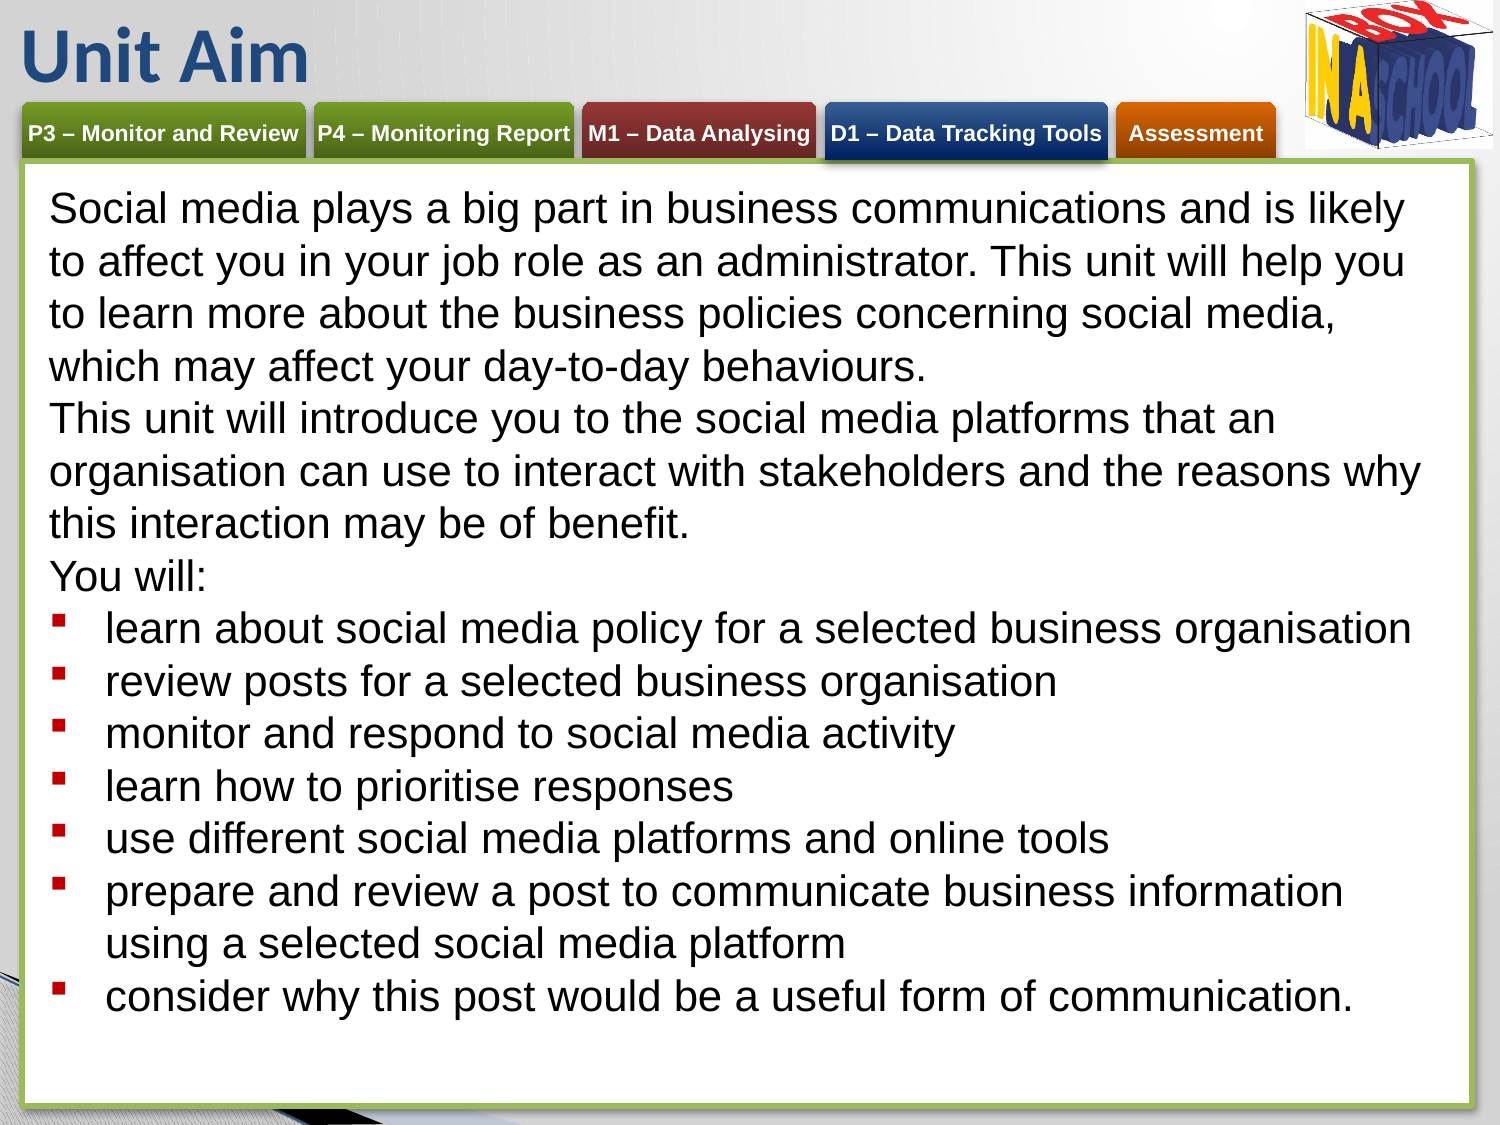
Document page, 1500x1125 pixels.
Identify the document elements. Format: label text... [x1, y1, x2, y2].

title Unit Aim [5, 0, 1270, 102]
text_box Social media plays a big part in business communications and is likely to affect you in your job role as an administrator. This unit will help you to learn more about the business policies concerning social media, which may affect your day-to-day behaviours. This unit will introduce you to the social media platforms that an organisation can use to interact with stakeholders and the reasons why this interaction may be of benefit. You will: learn about social media policy for a selected business organisation review posts for a selected business organisation monitor and respond to social media activity learn how to prioritise responses use different social media platforms and online tools prepare and review a post to communicate business information using a selected social media platform consider why this post would be a useful form of communication. [34, 172, 1454, 1028]
picture [1305, 0, 1494, 149]
picture [281, 1114, 303, 1125]
